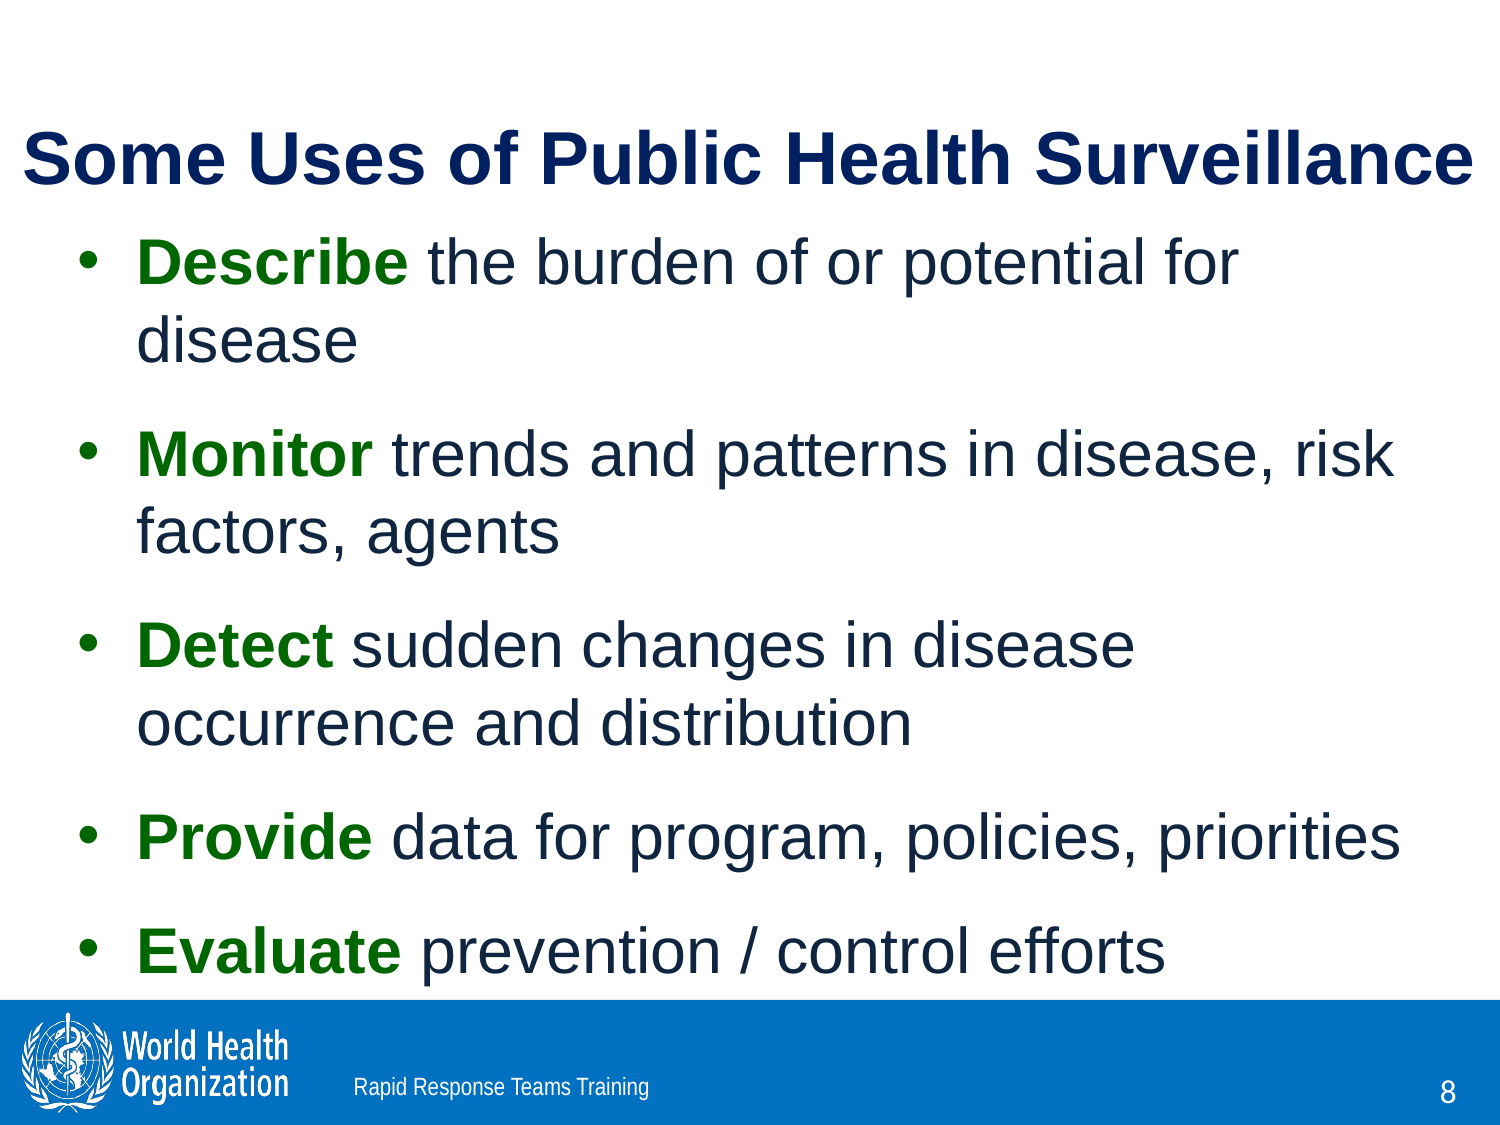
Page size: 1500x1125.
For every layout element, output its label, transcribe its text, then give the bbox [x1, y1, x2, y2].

picture [21, 1012, 288, 1113]
text_box Some Uses of Public Health Surveillance [0, 101, 1500, 265]
text_box Describe the burden of or potential for disease Monitor trends and patterns in disease, risk factors, agents Detect sudden changes in disease occurrence and distribution Provide data for program, policies, priorities Evaluate prevention / control efforts [62, 265, 1438, 1006]
